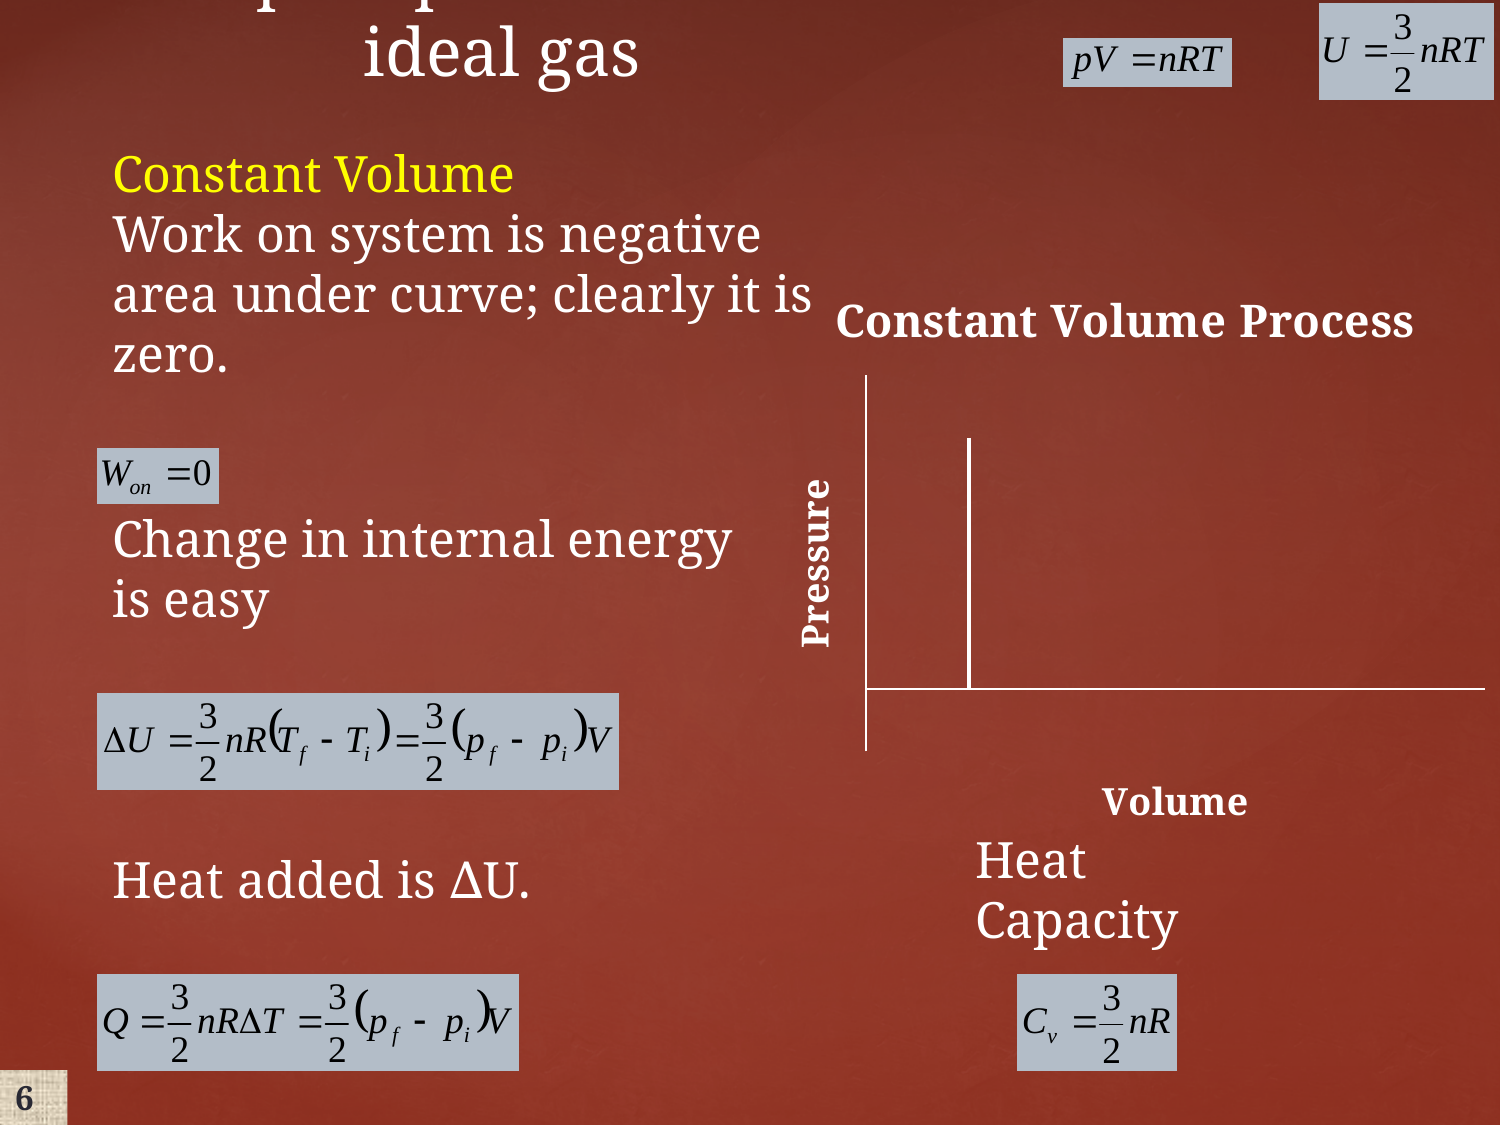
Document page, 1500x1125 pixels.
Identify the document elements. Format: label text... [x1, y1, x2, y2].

text_box Basic p - V processes for an ideal gas [0, 0, 1005, 98]
chart [749, 254, 1500, 863]
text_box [1318, 2, 1495, 101]
text_box Heat added is ∆U. [97, 848, 776, 916]
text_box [1016, 973, 1178, 1072]
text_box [96, 692, 620, 791]
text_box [1062, 36, 1233, 88]
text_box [96, 973, 520, 1072]
text_box 6 [0, 1070, 68, 1125]
text_box Heat Capacity [960, 884, 1274, 957]
text_box Work on system is negative area under curve; clearly it is zero. [97, 268, 739, 390]
text_box Change in internal energy is easy [97, 562, 739, 635]
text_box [96, 447, 220, 505]
text_box Constant Volume [97, 142, 570, 210]
